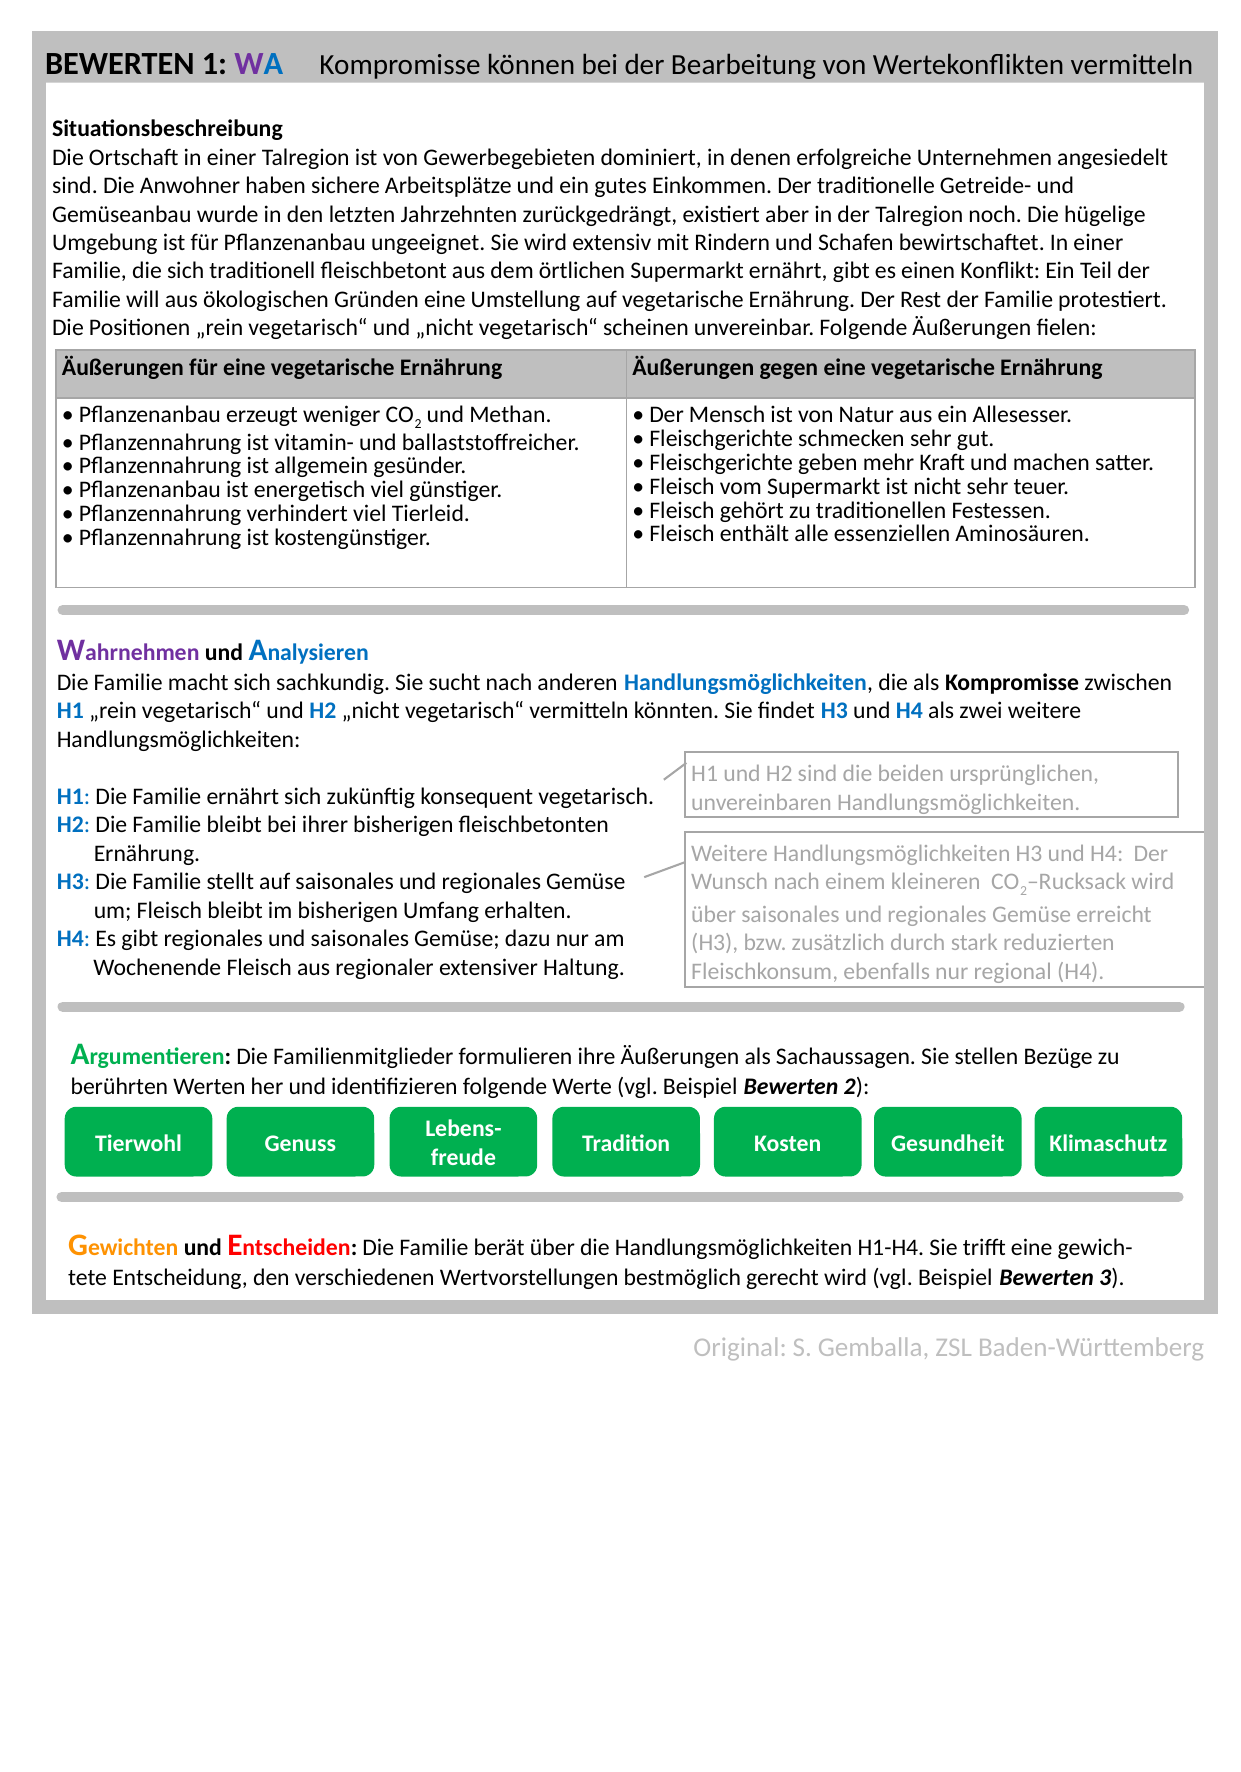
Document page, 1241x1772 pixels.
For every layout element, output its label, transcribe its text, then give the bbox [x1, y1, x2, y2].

text_box [38, 37, 1212, 1308]
text_box Original: S. Gemballa, ZSL Baden-Württemberg [292, 1321, 1220, 1370]
